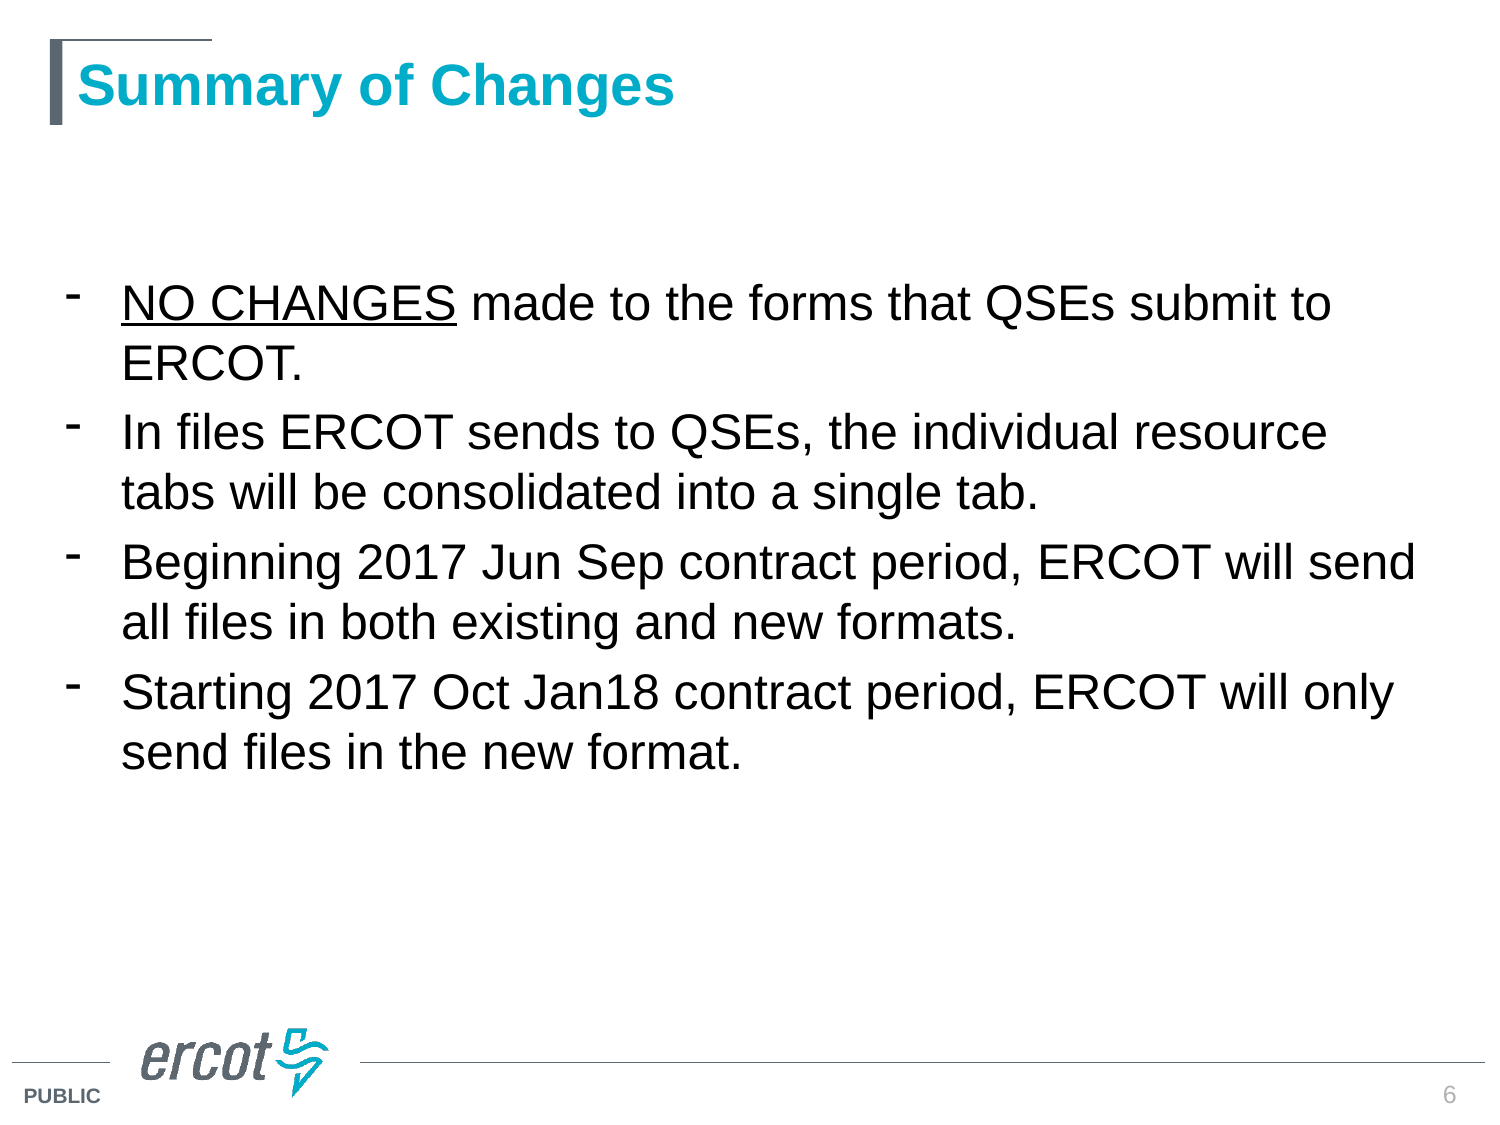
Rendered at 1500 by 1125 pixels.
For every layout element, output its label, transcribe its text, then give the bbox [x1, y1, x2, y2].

list NO CHANGES made to the forms that QSEs submit to ERCOT. In files ERCOT sends to QSEs, the individual resource tabs will be consolidated into a single tab. Beginning 2017 Jun Sep contract period, ERCOT will send all files in both existing and new formats. Starting 2017 Oct Jan18 contract period, ERCOT will only send files in the new format. [50, 262, 1450, 972]
picture [137, 1024, 332, 1100]
slide_number 6 [1412, 1076, 1488, 1112]
title Summary of Changes [62, 39, 1450, 228]
